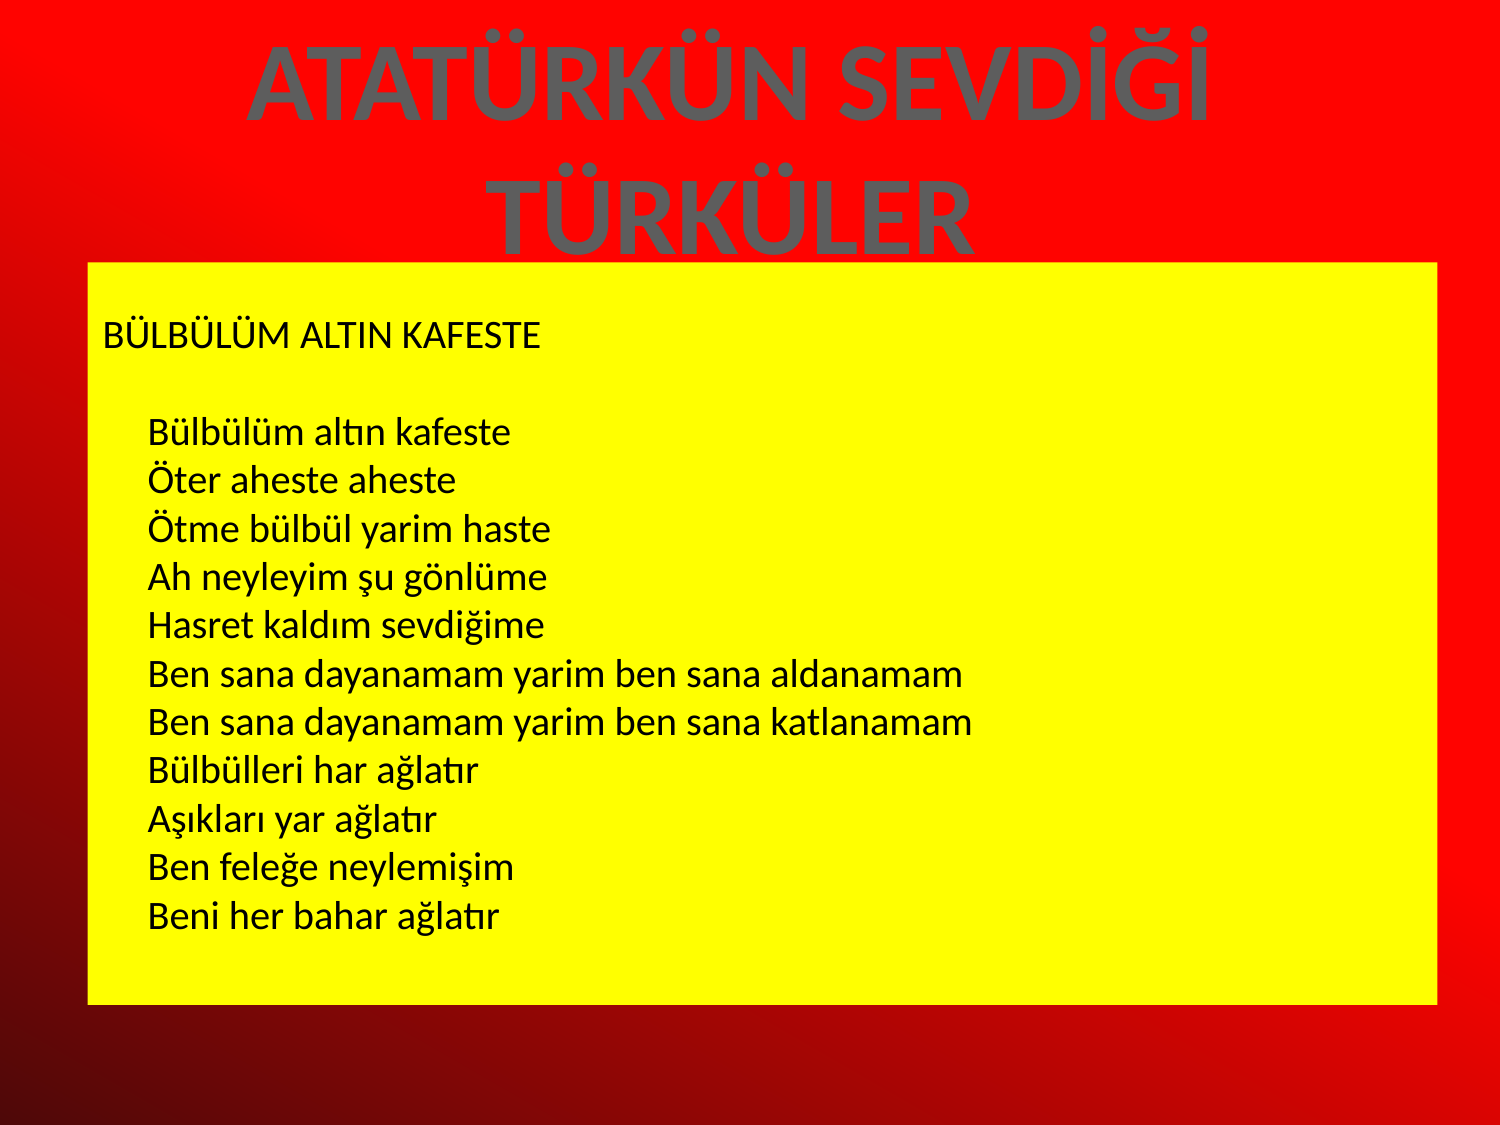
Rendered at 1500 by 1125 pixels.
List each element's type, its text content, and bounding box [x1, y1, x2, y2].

text_box ATATÜRKÜN SEVDİĞİ TÜRKÜLER [199, 0, 1263, 285]
list BÜLBÜLÜM ALTIN KAFESTE Bülbülüm altın kafeste Öter aheste aheste Ötme bülbül yarim haste Ah neyleyim şu gönlüme Hasret kaldım sevdiğime Ben sana dayanamam yarim ben sana aldanamam Ben sana dayanamam yarim ben sana katlanamam Bülbülleri har ağlatır Aşıkları yar ağlatır Ben feleğe neylemişim Beni her bahar ağlatır [87, 262, 1438, 1005]
